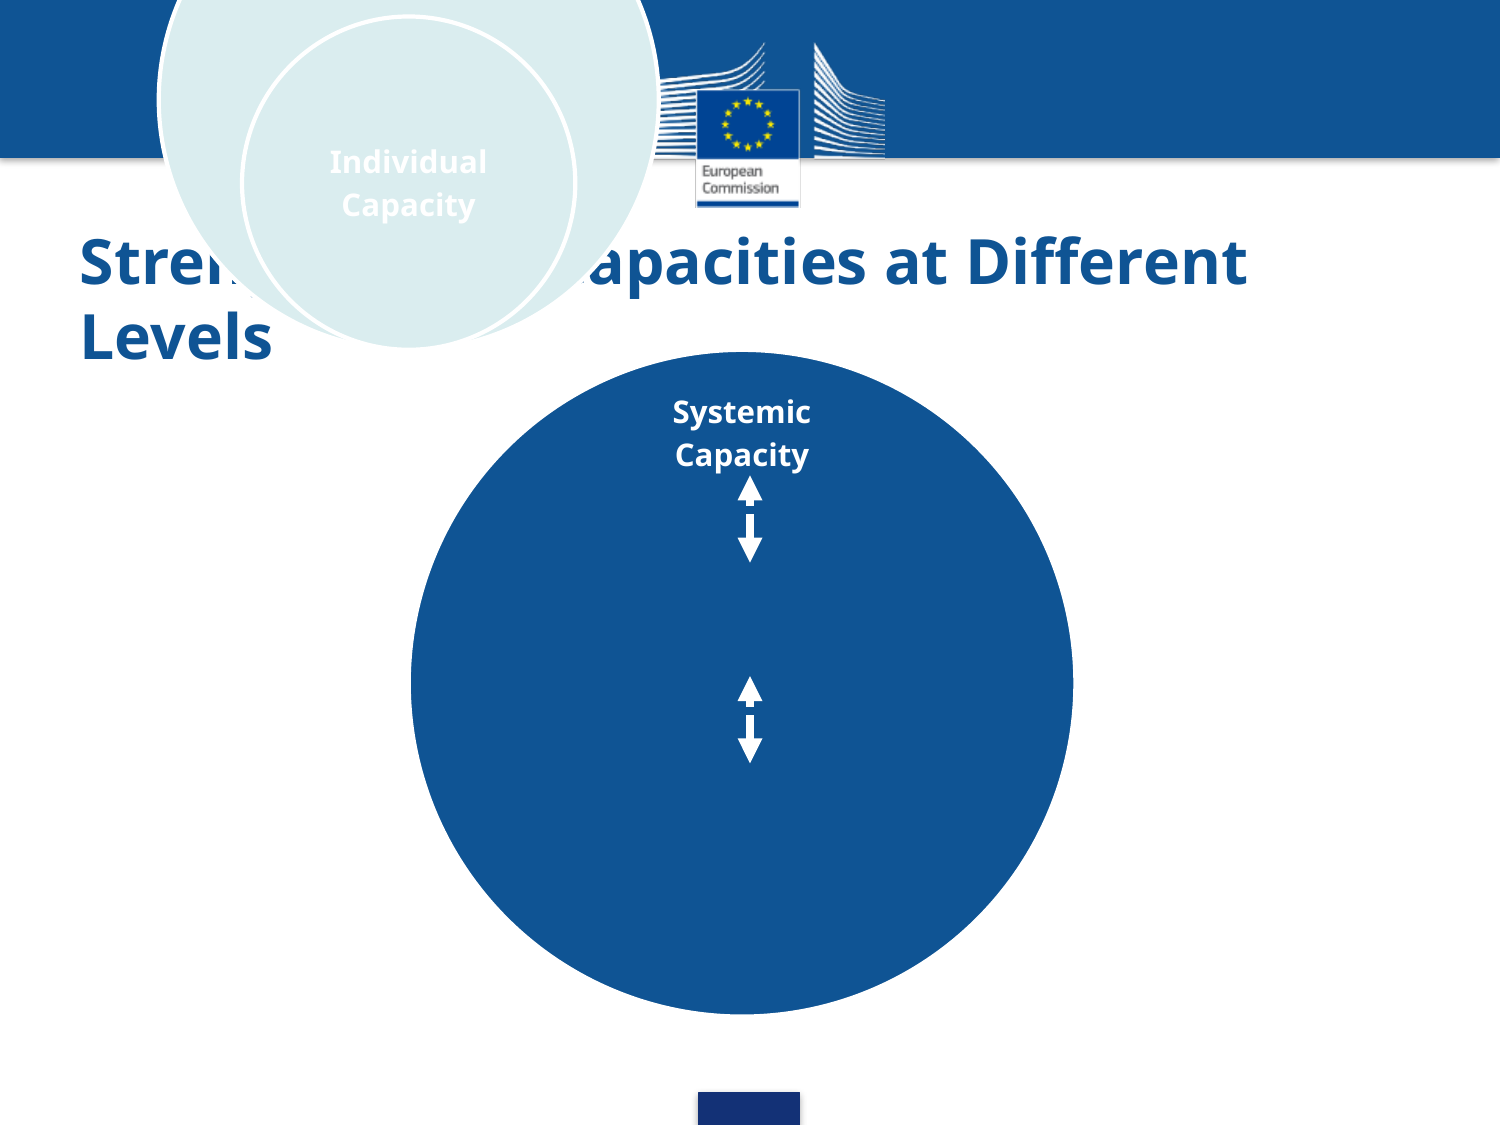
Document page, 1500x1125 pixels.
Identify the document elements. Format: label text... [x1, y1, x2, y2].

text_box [241, 349, 1243, 1017]
title Strengthening Capacities at Different Levels [64, 219, 358, 374]
title Strengthening Capacities at Different Levels [459, 219, 1415, 374]
picture [649, 42, 885, 208]
